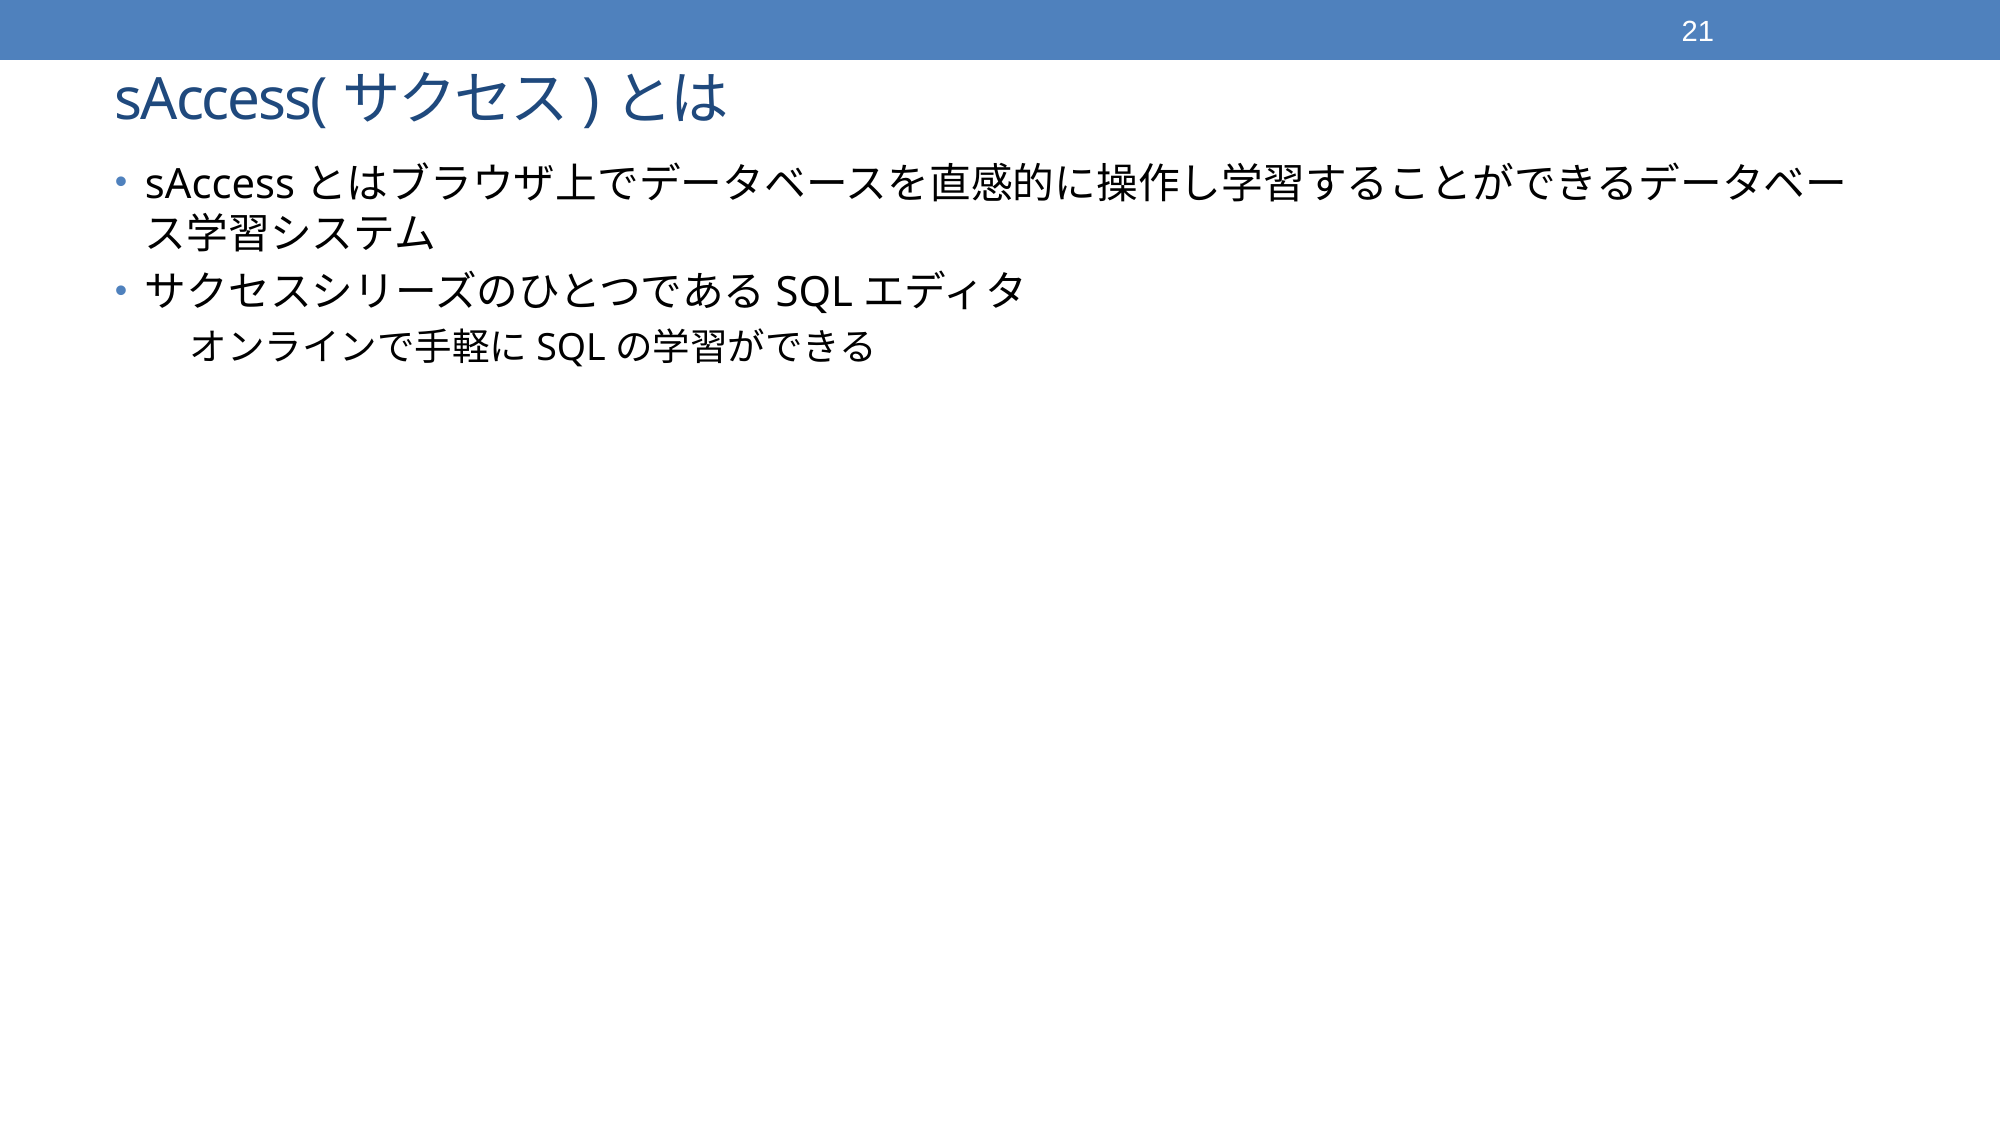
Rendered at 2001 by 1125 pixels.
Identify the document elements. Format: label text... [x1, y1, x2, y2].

slide_number 21 [1666, 3, 1900, 57]
title sAccess(サクセス)とは [99, 59, 1900, 133]
list sAccessとはブラウザ上でデータベースを直感的に操作し学習することができるデータベース学習システム サクセスシリーズのひとつであるSQLエディタ オンラインで手軽にSQLの学習ができる [99, 149, 1900, 1063]
